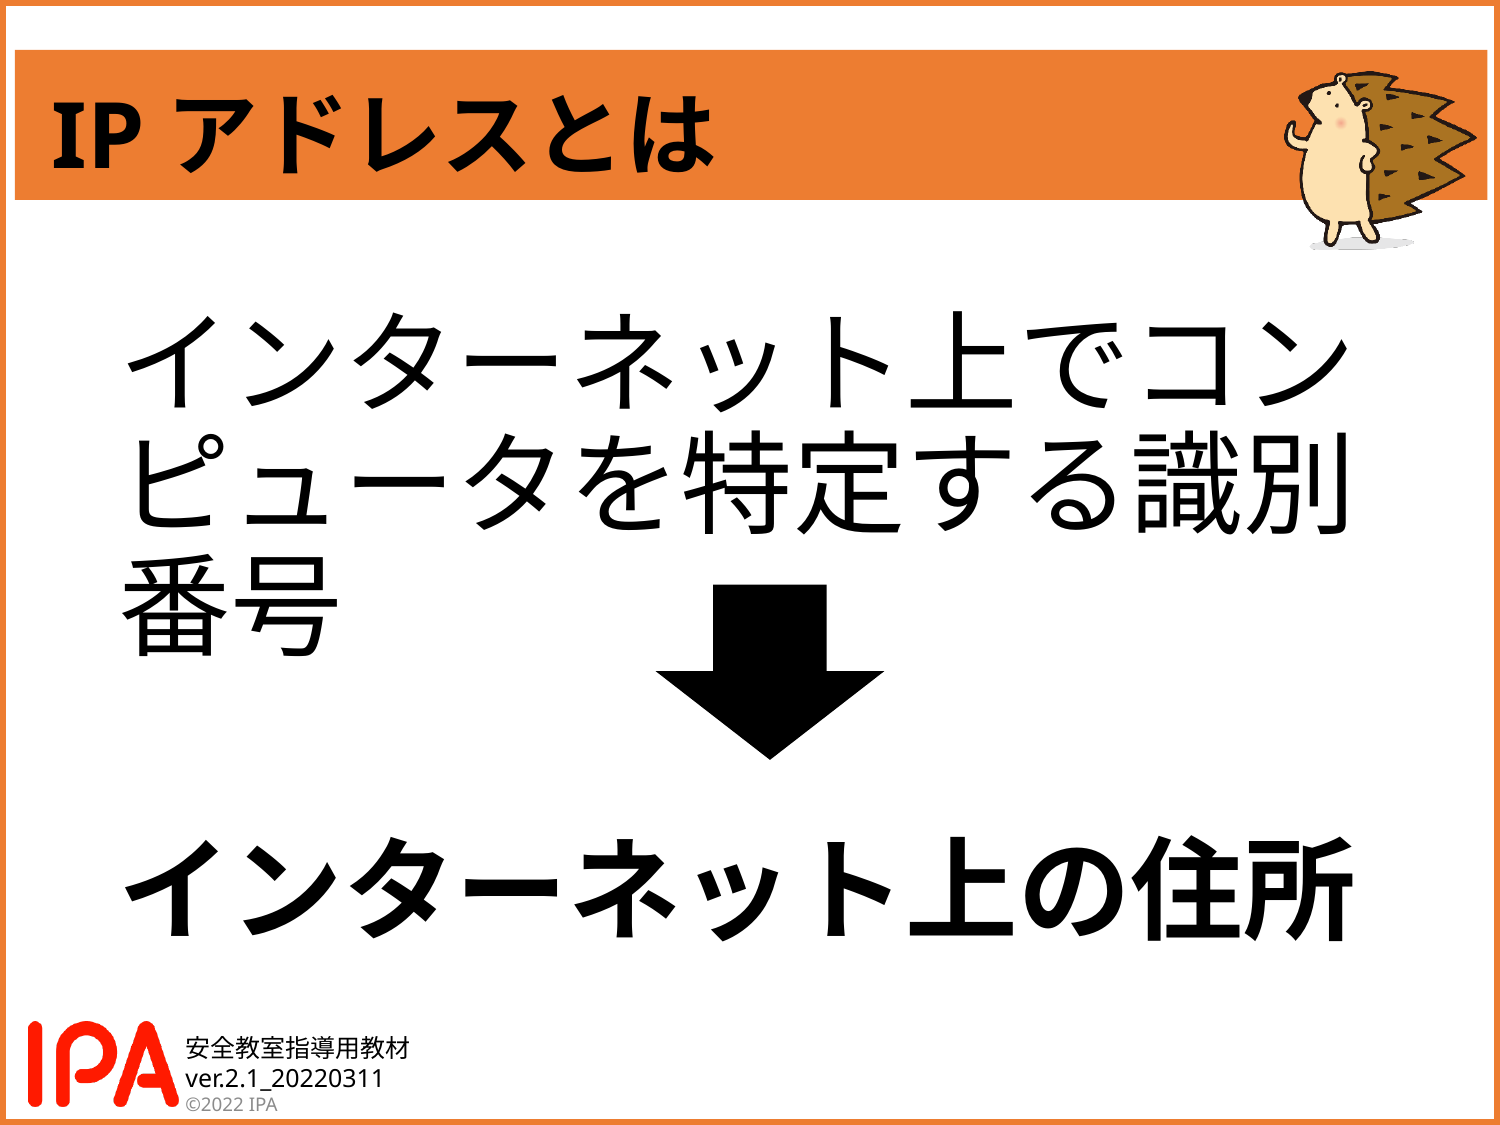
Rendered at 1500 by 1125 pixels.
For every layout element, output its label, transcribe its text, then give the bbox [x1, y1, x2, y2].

picture [1284, 71, 1477, 250]
text_box [655, 584, 885, 760]
title IPアドレスとは [36, 74, 1343, 204]
list インターネット上でコンピュータを特定する識別番号 インターネット上の住所 [103, 299, 1397, 1014]
picture [28, 1021, 179, 1107]
